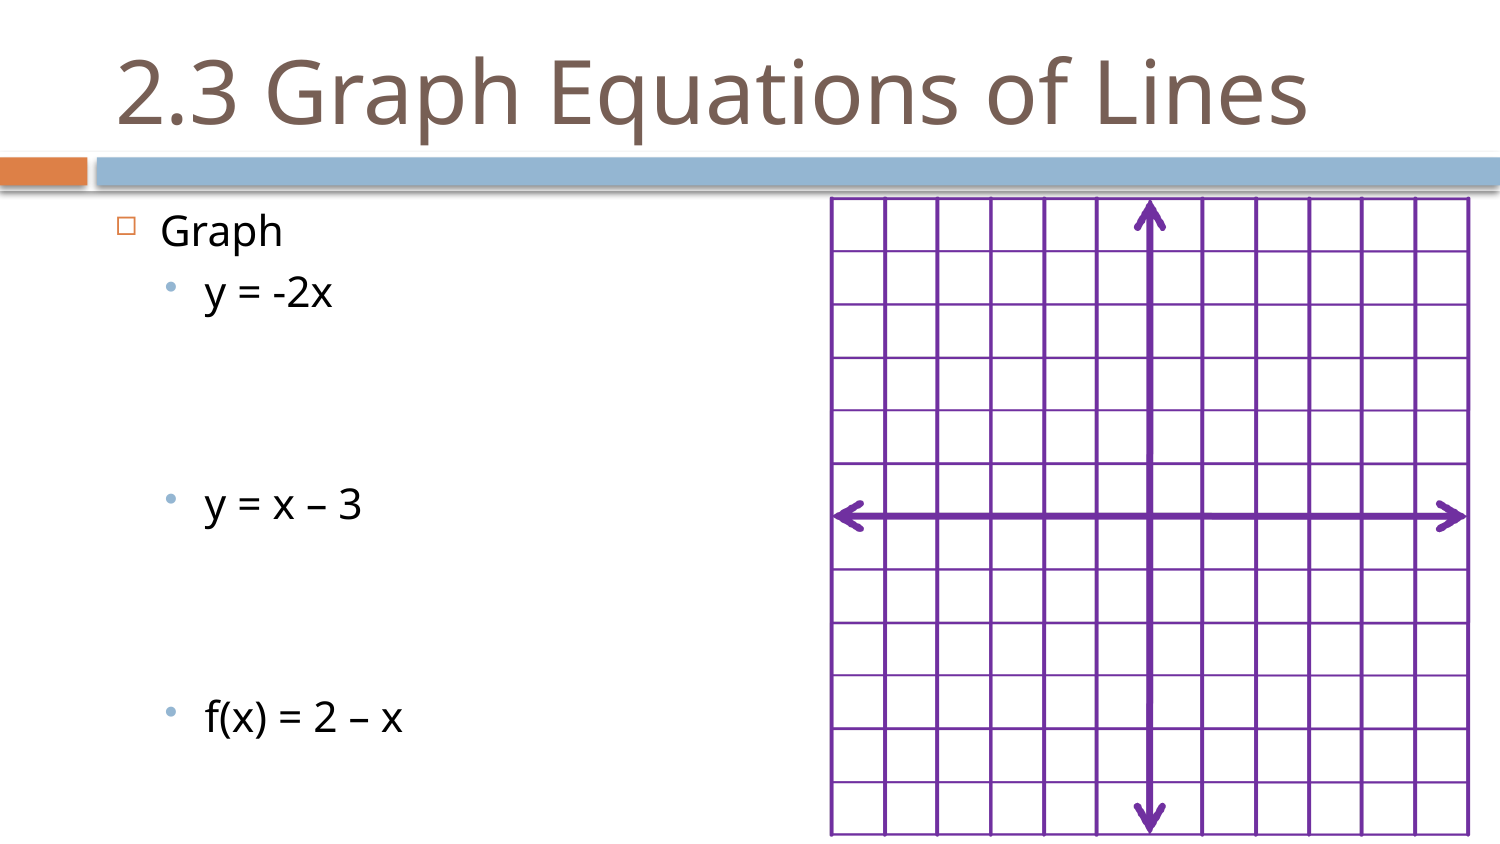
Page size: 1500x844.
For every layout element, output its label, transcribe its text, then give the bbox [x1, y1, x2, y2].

title 2.3 Graph Equations of Lines [100, 28, 1438, 150]
picture [798, 164, 1500, 844]
list Graph y = -2x y = x – 3 f(x) = 2 – x [100, 196, 792, 750]
